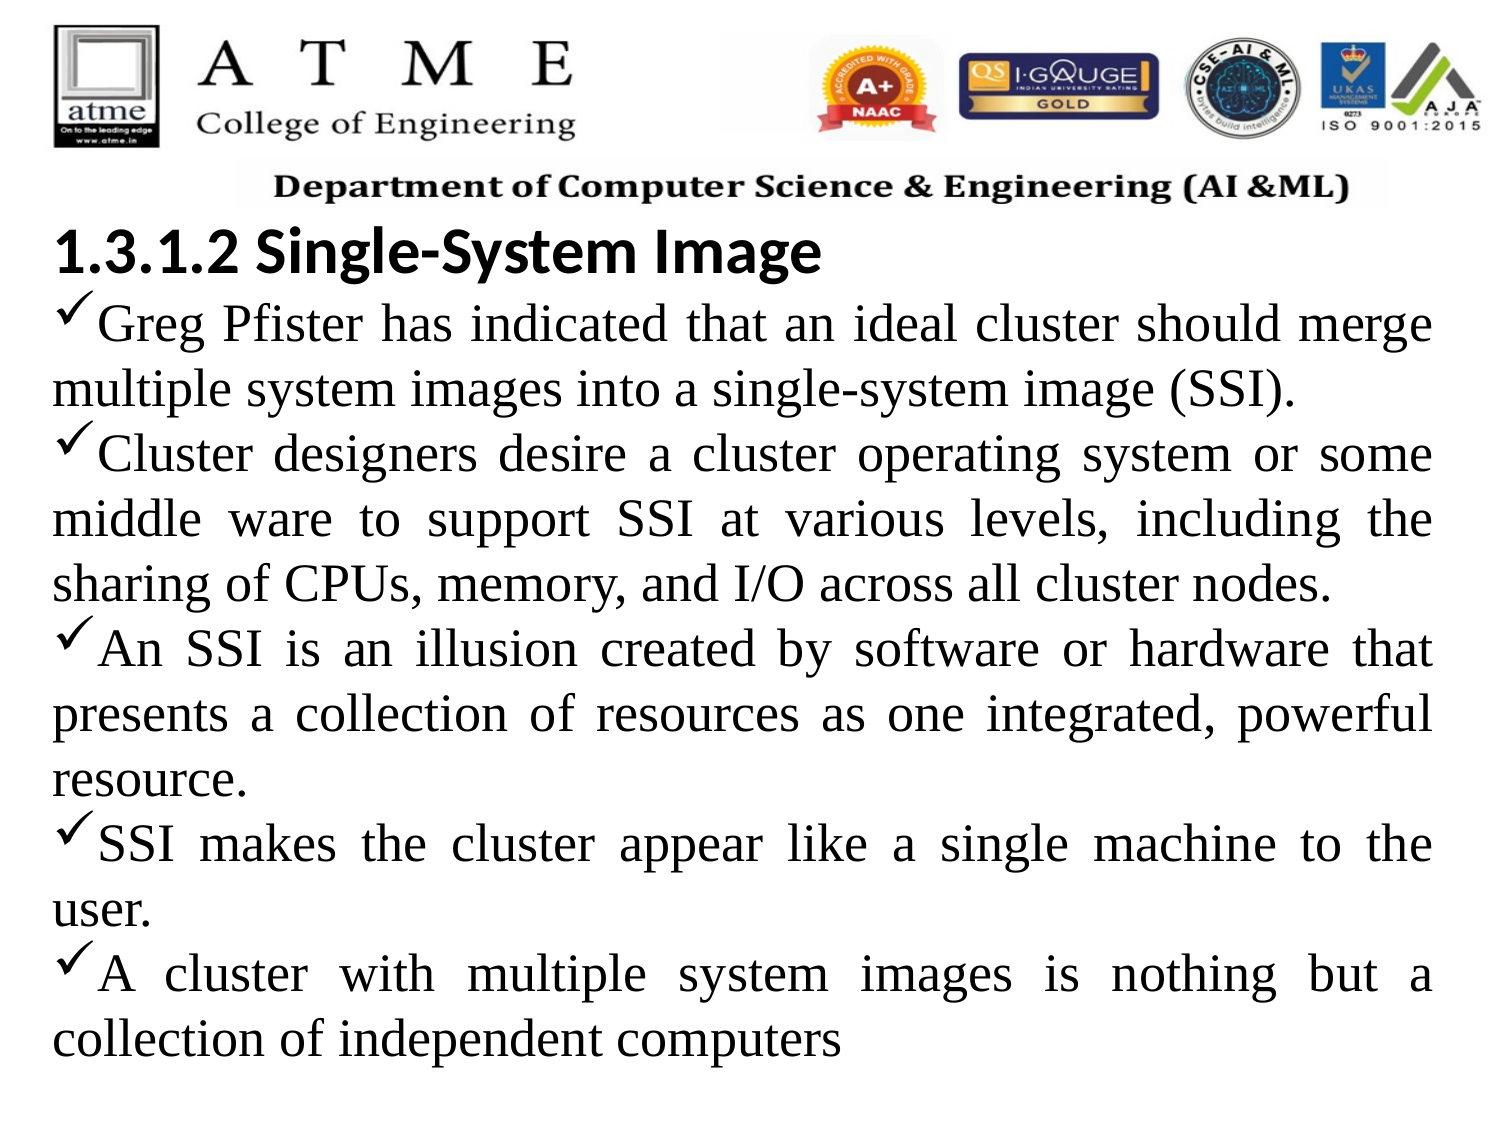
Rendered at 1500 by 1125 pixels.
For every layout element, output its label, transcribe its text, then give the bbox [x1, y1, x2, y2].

picture [24, 0, 1500, 226]
text_box 1.3.1.2 Single-System Image Greg Pfister has indicated that an ideal cluster should merge multiple system images into a single-system image (SSI). Cluster designers desire a cluster operating system or some middle ware to support SSI at various levels, including the sharing of CPUs, memory, and I/O across all cluster nodes. An SSI is an illusion created by software or hardware that presents a collection of resources as one integrated, powerful resource. SSI makes the cluster appear like a single machine to the user. A cluster with multiple system images is nothing but a collection of independent computers [37, 234, 1450, 1075]
